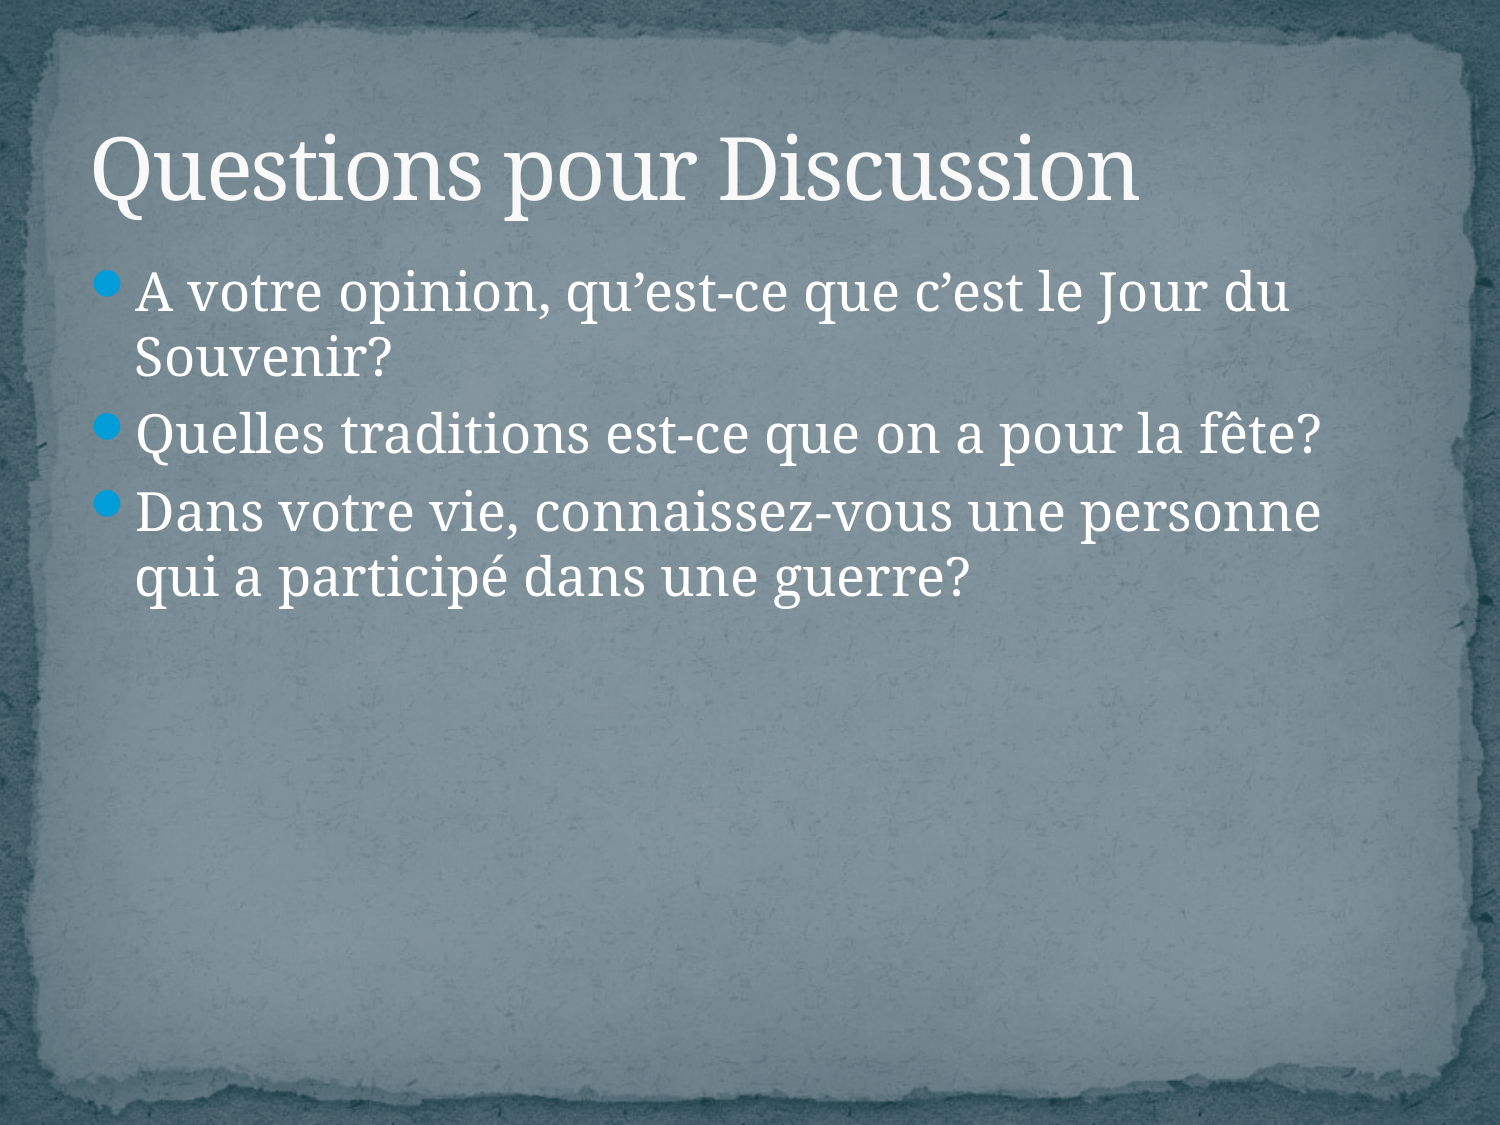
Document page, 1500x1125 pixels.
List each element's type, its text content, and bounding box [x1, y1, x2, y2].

list A votre opinion, qu’est-ce que c’est le Jour du Souvenir? Quelles traditions est-ce que on a pour la fête? Dans votre vie, connaissez-vous une personne qui a participé dans une guerre? [75, 249, 1425, 1000]
title Questions pour Discussion [74, 24, 1425, 225]
